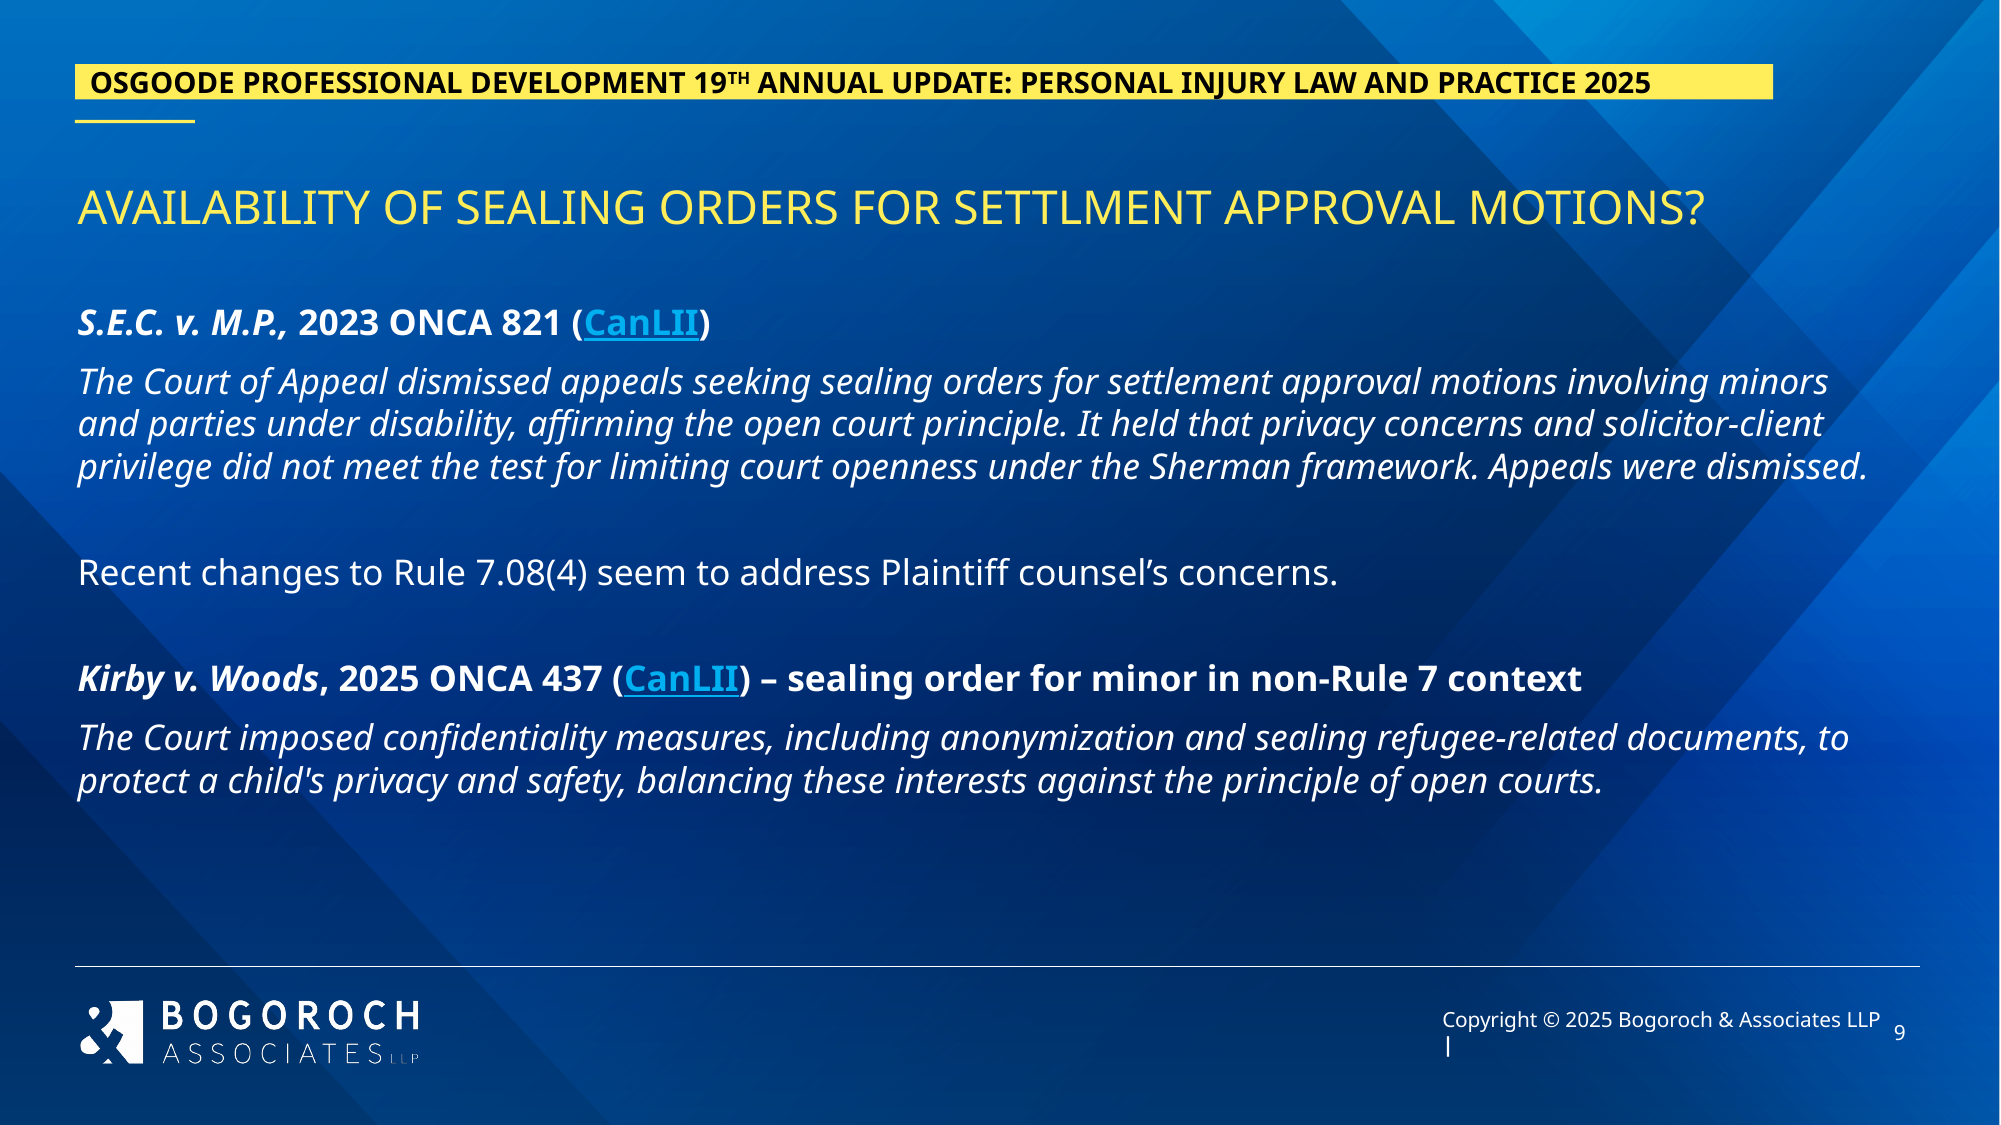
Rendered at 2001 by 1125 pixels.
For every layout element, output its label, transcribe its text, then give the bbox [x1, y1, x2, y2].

list S.E.C. v. M.P., 2023 ONCA 821 (CanLII) The Court of Appeal dismissed appeals seeking sealing orders for settlement approval motions involving minors and parties under disability, affirming the open court principle. It held that privacy concerns and solicitor-client privilege did not meet the test for limiting court openness under the Sherman framework. Appeals were dismissed. Recent changes to Rule 7.08(4) seem to address Plaintiff counsel’s concerns. Kirby v. Woods, 2025 ONCA 437 (CanLII) – sealing order for minor in non-Rule 7 context The Court imposed confidentiality measures, including anonymization and sealing refugee-related documents, to protect a child's privacy and safety, balancing these interests against the principle of open courts. [77, 292, 1898, 921]
picture [0, 0, 2000, 1125]
title AVAILABILITY OF SEALING ORDERS FOR SETTLMENT APPROVAL MOTIONS? [77, 165, 1803, 253]
